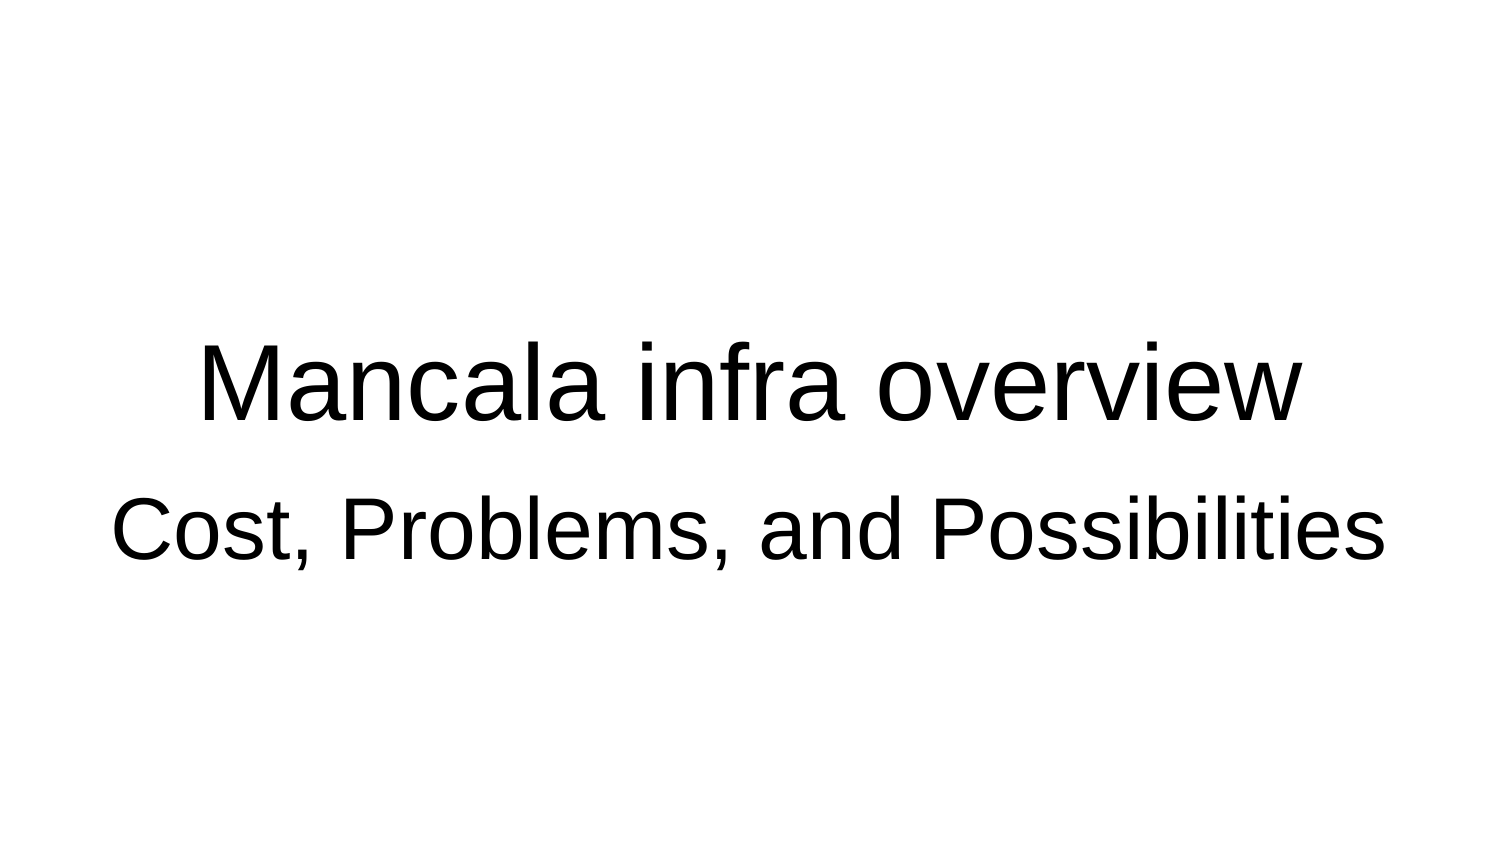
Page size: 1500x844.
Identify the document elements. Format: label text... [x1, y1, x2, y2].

title Mancala infra overview [51, 122, 1449, 459]
subtitle Cost, Problems, and Possibilities [51, 464, 1449, 595]
